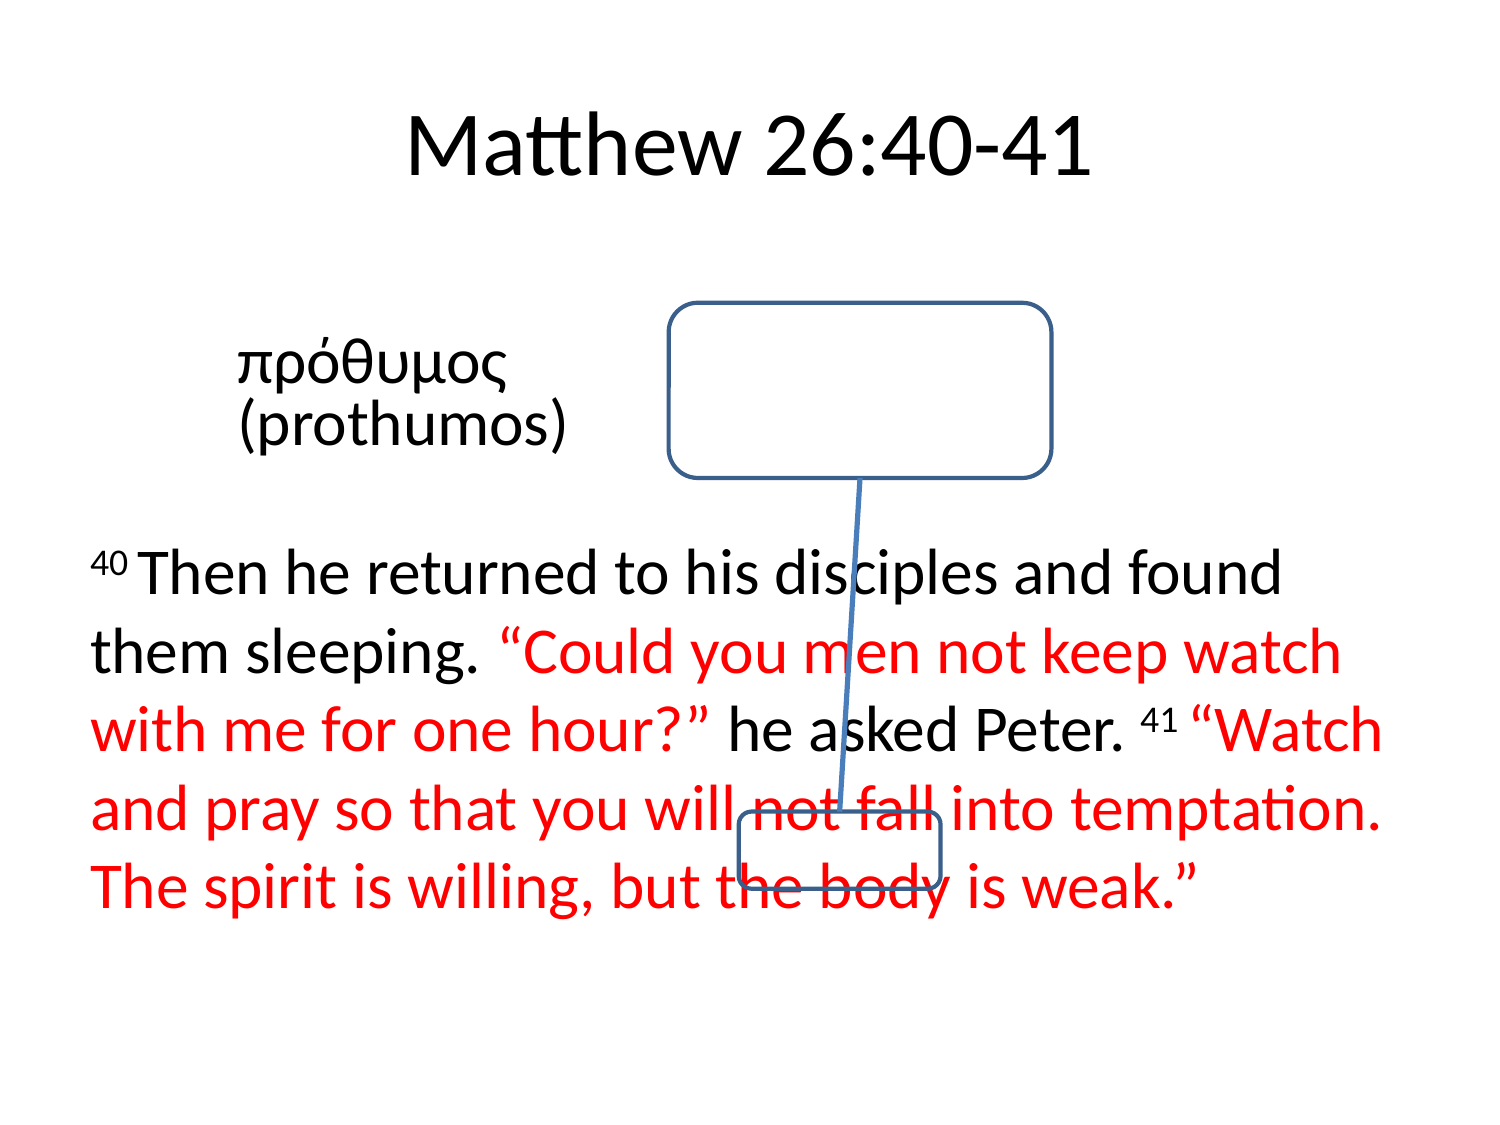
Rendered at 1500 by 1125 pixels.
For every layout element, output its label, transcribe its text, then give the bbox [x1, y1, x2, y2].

title Matthew 26:40-41 [75, 45, 1425, 233]
text_box [736, 809, 943, 891]
list πρόθυμος (prothumos) 40 Then he returned to his disciples and found them sleeping. “Could you men not keep watch with me for one hour?” he asked Peter. 41 “Watch and pray so that you will not fall into temptation. The spirit is willing, but the body is weak.” [75, 262, 1425, 1005]
text_box [666, 300, 1054, 481]
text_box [839, 477, 861, 812]
